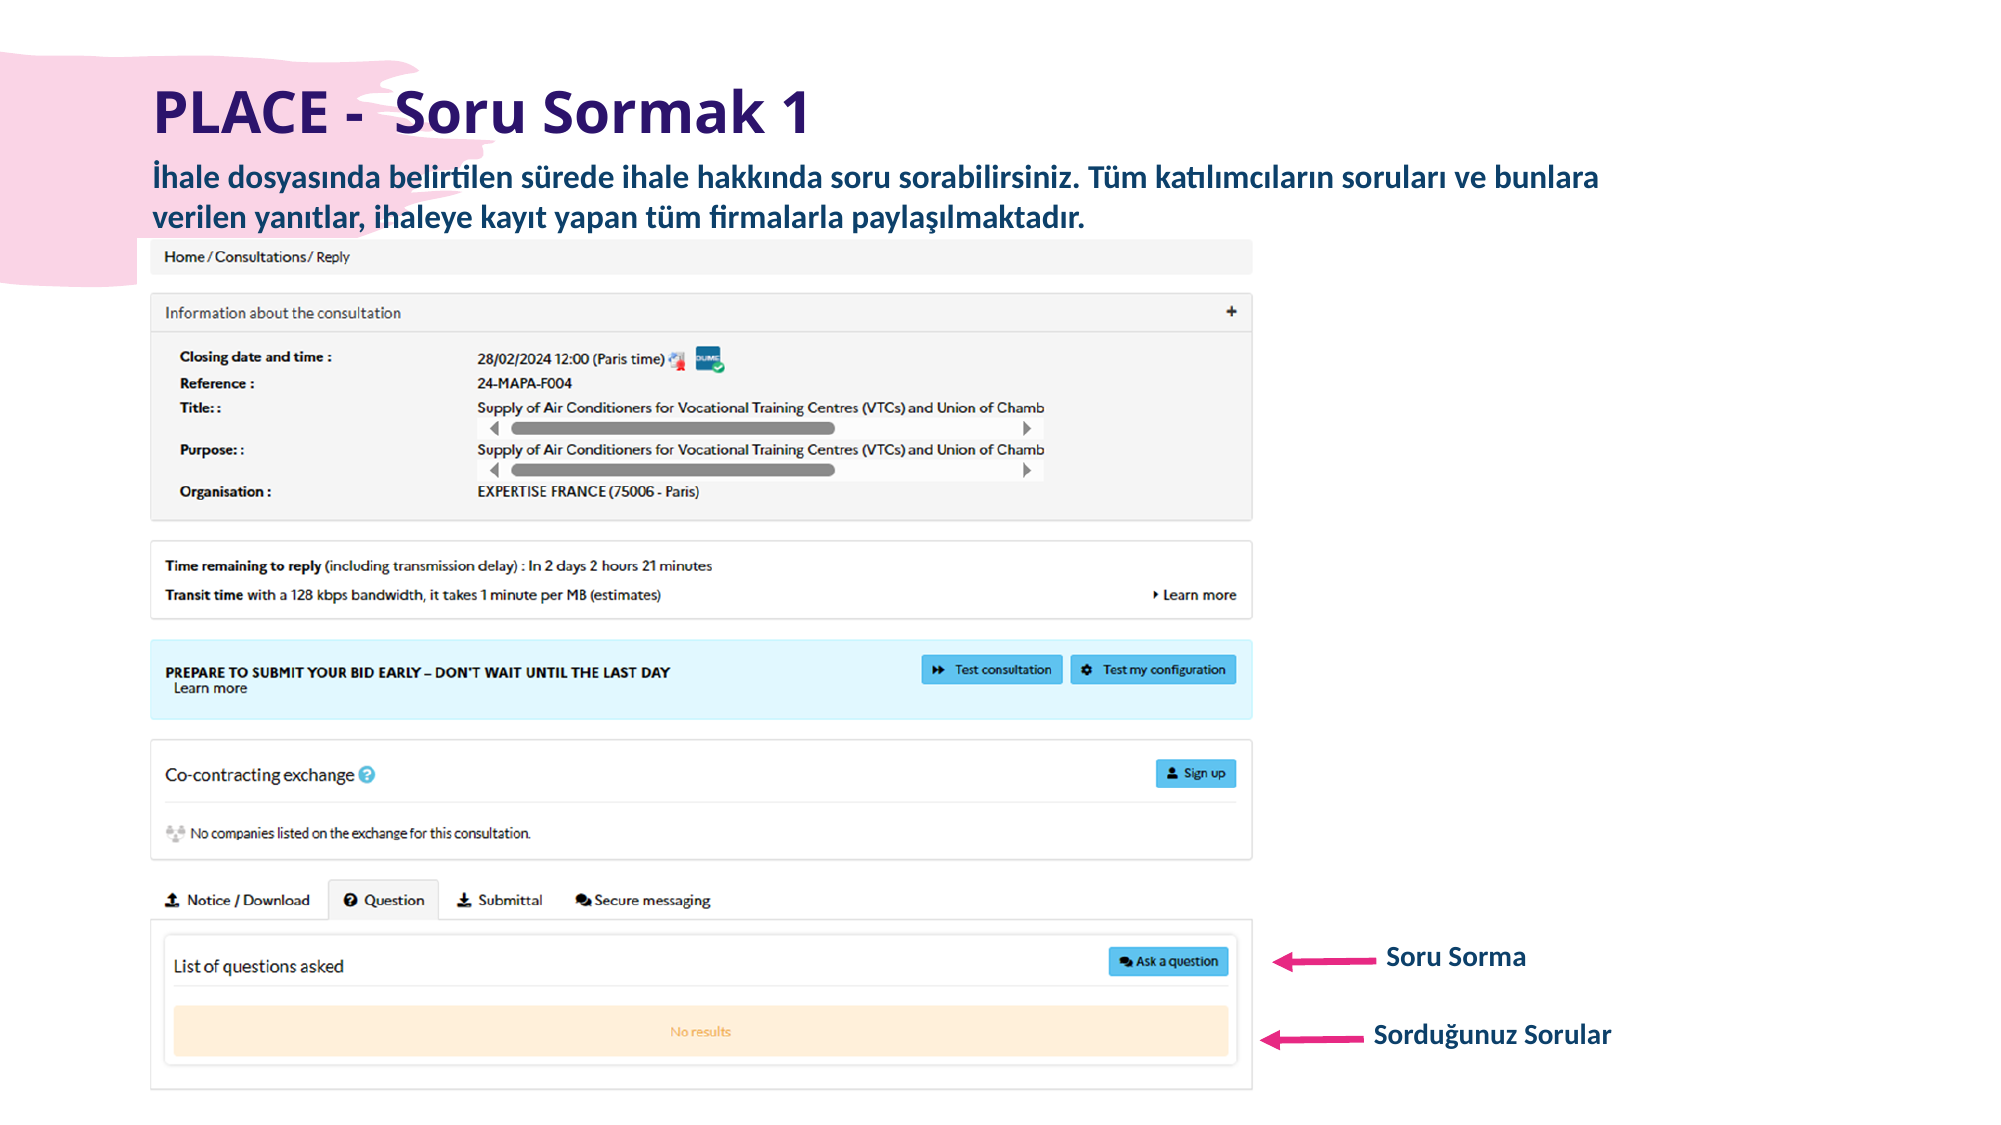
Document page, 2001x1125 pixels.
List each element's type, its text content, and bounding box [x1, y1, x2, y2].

text_box Sorduğunuz Sorular [1359, 1008, 1657, 1058]
text_box İhale dosyasında belirtilen sürede ihale hakkında soru sorabilirsiniz. Tüm katılımcıların soruları ve bunlara verilen yanıtlar, ihaleye kayıt yapan tüm firmalarla paylaşılmaktadır. [137, 147, 1704, 243]
title PLACE - Soru Sormak 1 [137, 59, 1863, 169]
picture [137, 238, 1272, 1114]
text_box Soru Sorma [1371, 930, 1610, 980]
